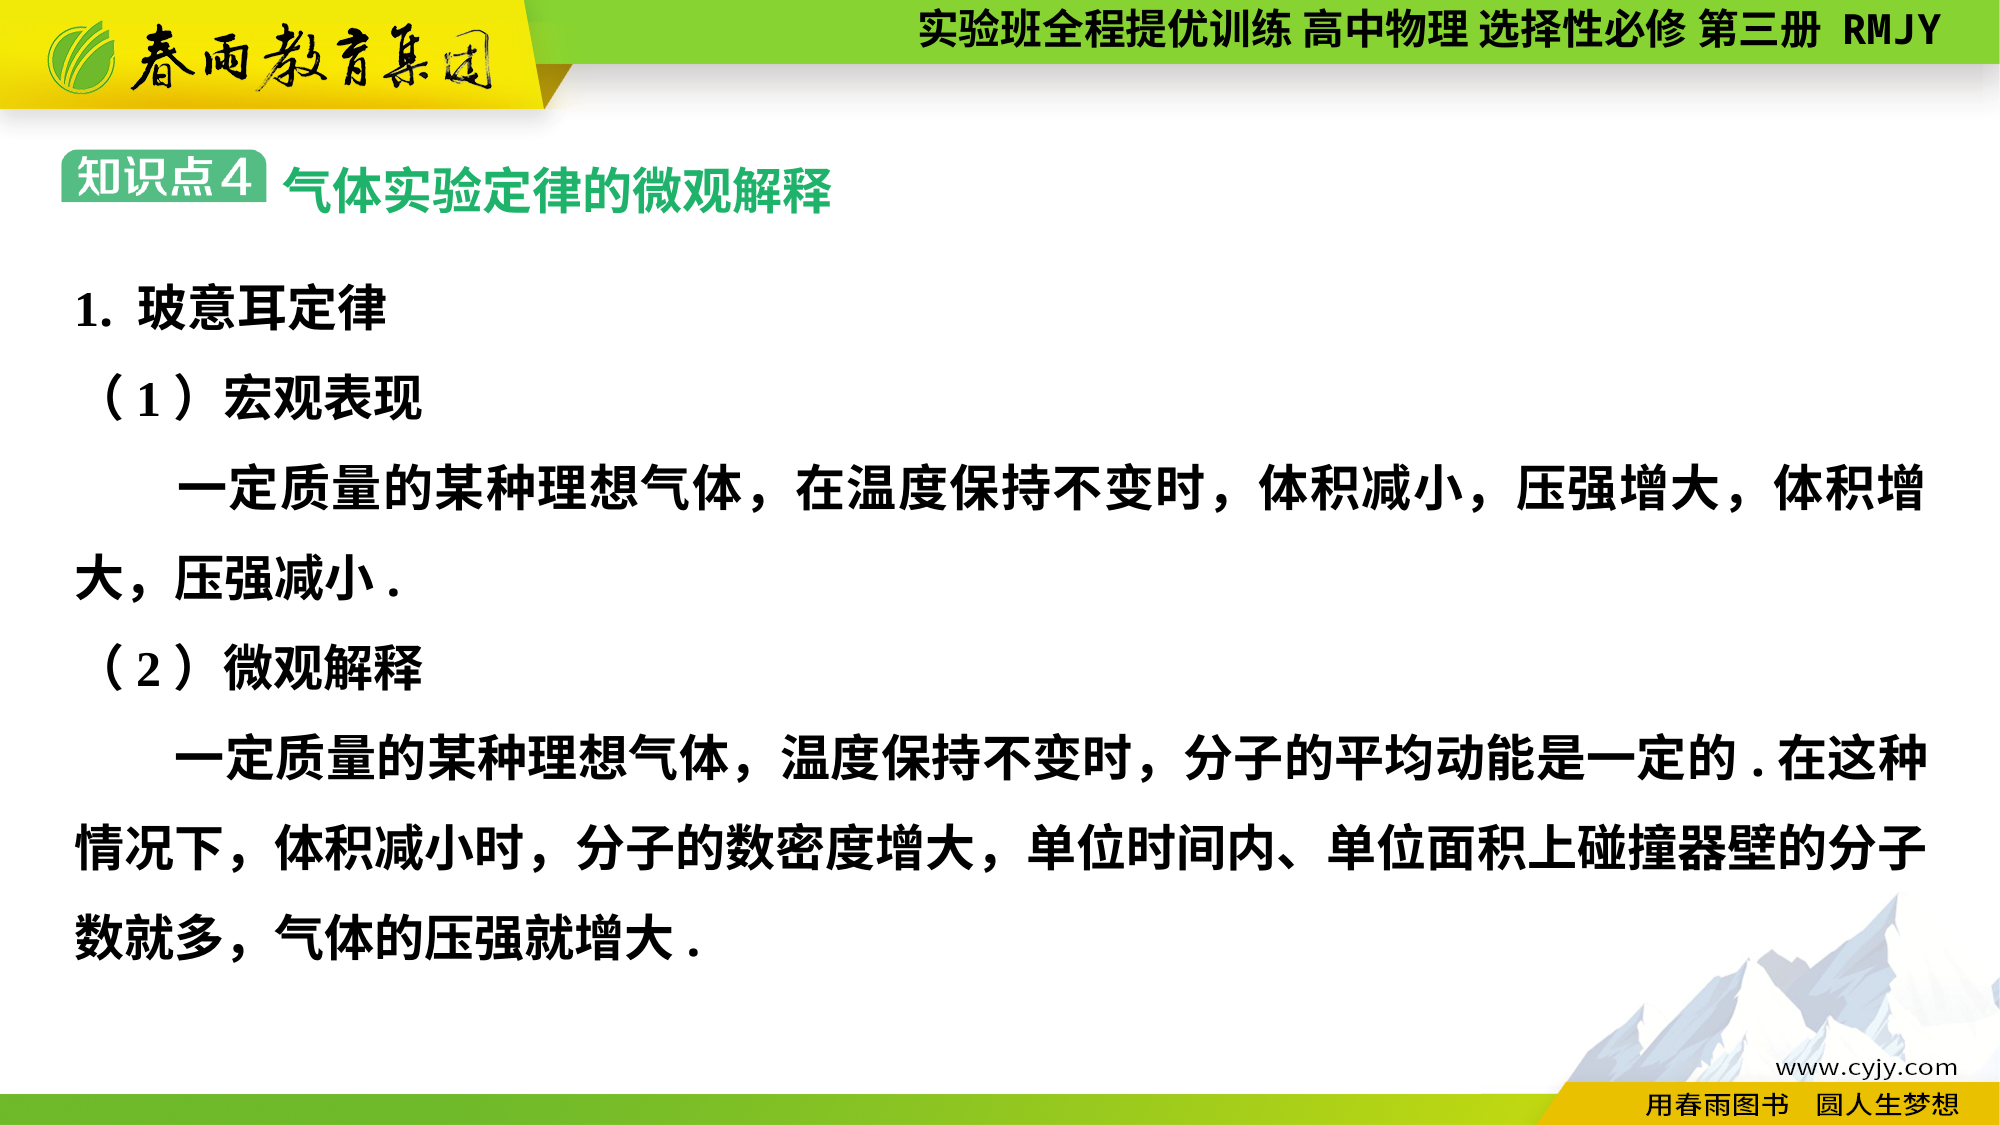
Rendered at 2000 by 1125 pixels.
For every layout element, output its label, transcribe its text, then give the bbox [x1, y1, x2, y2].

picture [0, 0, 2000, 1125]
list 1. 玻意耳定律 （1）宏观表现 一定质量的某种理想气体，在温度保持不变时，体积减小，压强增大，体积增大，压强减小. （2）微观解释 一定质量的某种理想气体，温度保持不变时，分子的平均动能是一定的.在这种情况下，体积减小时，分子的数密度增大，单位时间内、单位面积上碰撞器壁的分子数就多，气体的压强就增大. [59, 239, 1944, 970]
text_box 气体实验定律的微观解释 [267, 122, 1944, 228]
